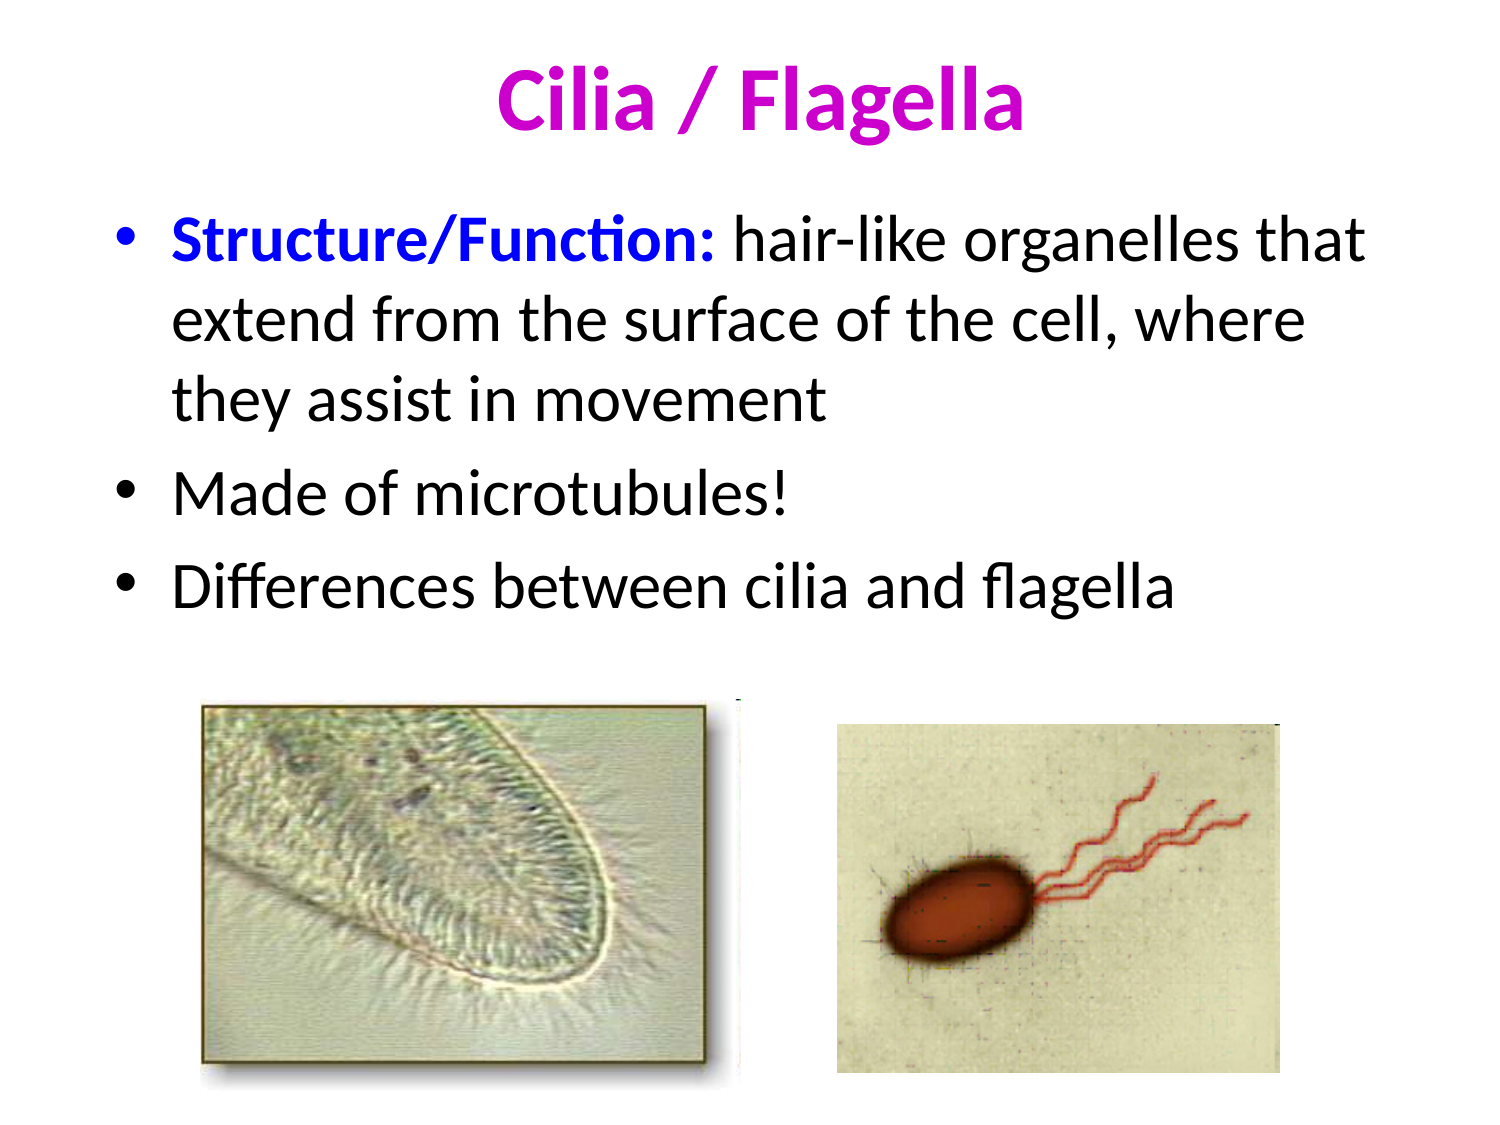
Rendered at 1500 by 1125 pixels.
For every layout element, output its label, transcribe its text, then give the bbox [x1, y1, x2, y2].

list Structure/Function: hair-like organelles that extend from the surface of the cell, where they assist in movement Made of microtubules! Differences between cilia and flagella [99, 187, 1450, 850]
title Cilia / Flagella [87, 0, 1438, 188]
picture [837, 724, 1280, 1073]
picture [199, 699, 741, 1094]
